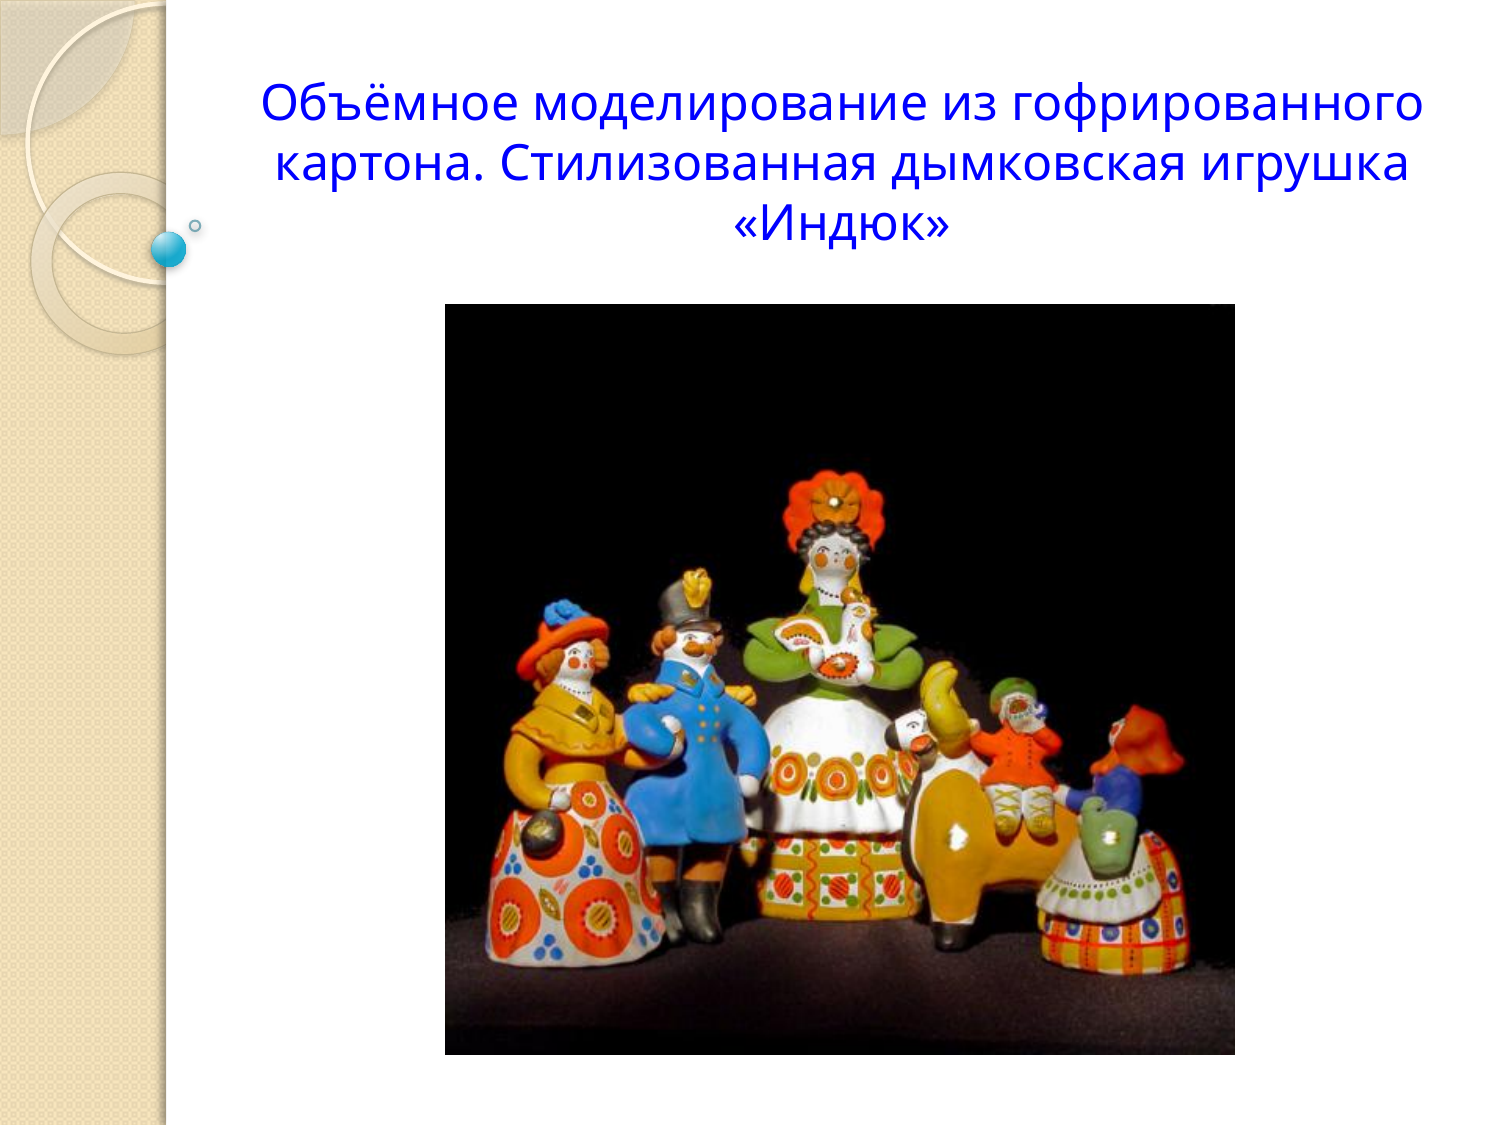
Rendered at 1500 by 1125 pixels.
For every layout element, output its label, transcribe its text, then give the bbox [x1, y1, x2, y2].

picture [445, 304, 1235, 1055]
title Объёмное моделирование из гофрированного картона. Стилизованная дымковская игрушка «Индюк» [234, 59, 1450, 258]
